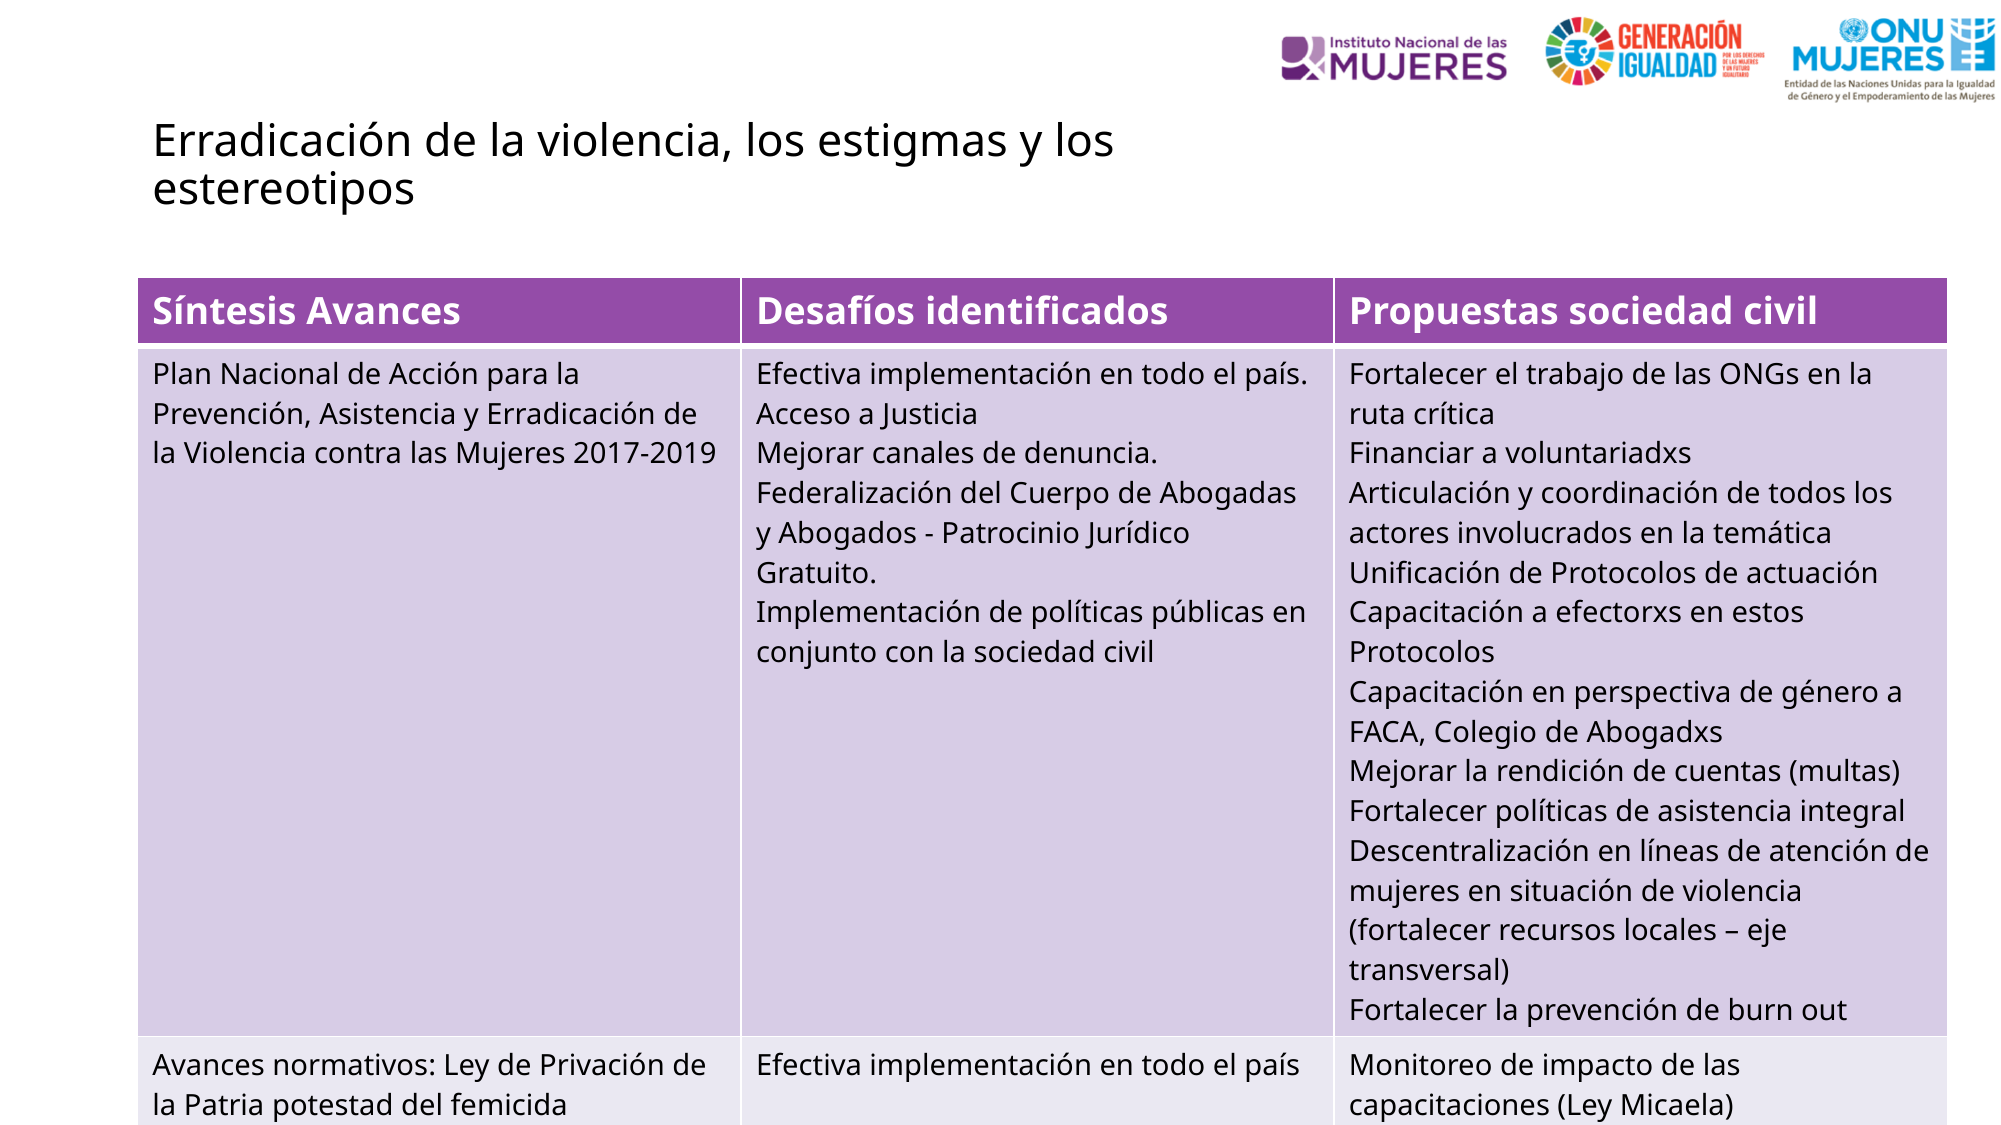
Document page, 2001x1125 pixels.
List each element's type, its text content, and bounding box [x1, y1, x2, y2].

table_header Propuestas sociedad civil [1335, 278, 1947, 343]
picture [1273, 7, 2000, 111]
table_cell Fortalecer el trabajo de las ONGs en la ruta crítica Financiar a voluntariadxs Articulación y coordinación de todos los actores involucrados en la temática Unificación de Protocolos de actuación Capacitación a efectorxs en estos Protocolos Capacitación en perspectiva de género a FACA, Colegio de Abogadxs Mejorar la rendición de cuentas (multas) Fortalecer políticas de asistencia integral Descentralización en líneas de atención de mujeres en situación de violencia (fortalecer recursos locales – eje transversal) Fortalecer la prevención de burn out [1335, 349, 1947, 1036]
table_header Desafíos identificados [742, 278, 1333, 343]
title Erradicación de la violencia, los estigmas y los estereotipos [137, 59, 1317, 276]
table_header Síntesis Avances [138, 278, 740, 343]
table_cell Avances normativos: Ley de Privación de la Patria potestad del femicida condenado, Ley de Reparación para Niñas, Niños y Adolescentes (Ley Brisa), Ley Educar en Igualdad, Ley de Creación del Cuerpo de Abogados/Abogadas, Ley de Capacitación Obligatoria para Funcionarios/as (Ley Micaela) [138, 1037, 740, 1125]
table_cell Efectiva implementación en todo el país. Acceso a Justicia Mejorar canales de denuncia. Federalización del Cuerpo de Abogadas y Abogados - Patrocinio Jurídico Gratuito. Implementación de políticas públicas en conjunto con la sociedad civil [742, 349, 1333, 1036]
table_cell Monitoreo de impacto de las capacitaciones (Ley Micaela) [1335, 1037, 1947, 1125]
table_cell Plan Nacional de Acción para la Prevención, Asistencia y Erradicación de la Violencia contra las Mujeres 2017-2019 [138, 349, 740, 1036]
table_cell Efectiva implementación en todo el país [742, 1037, 1333, 1125]
